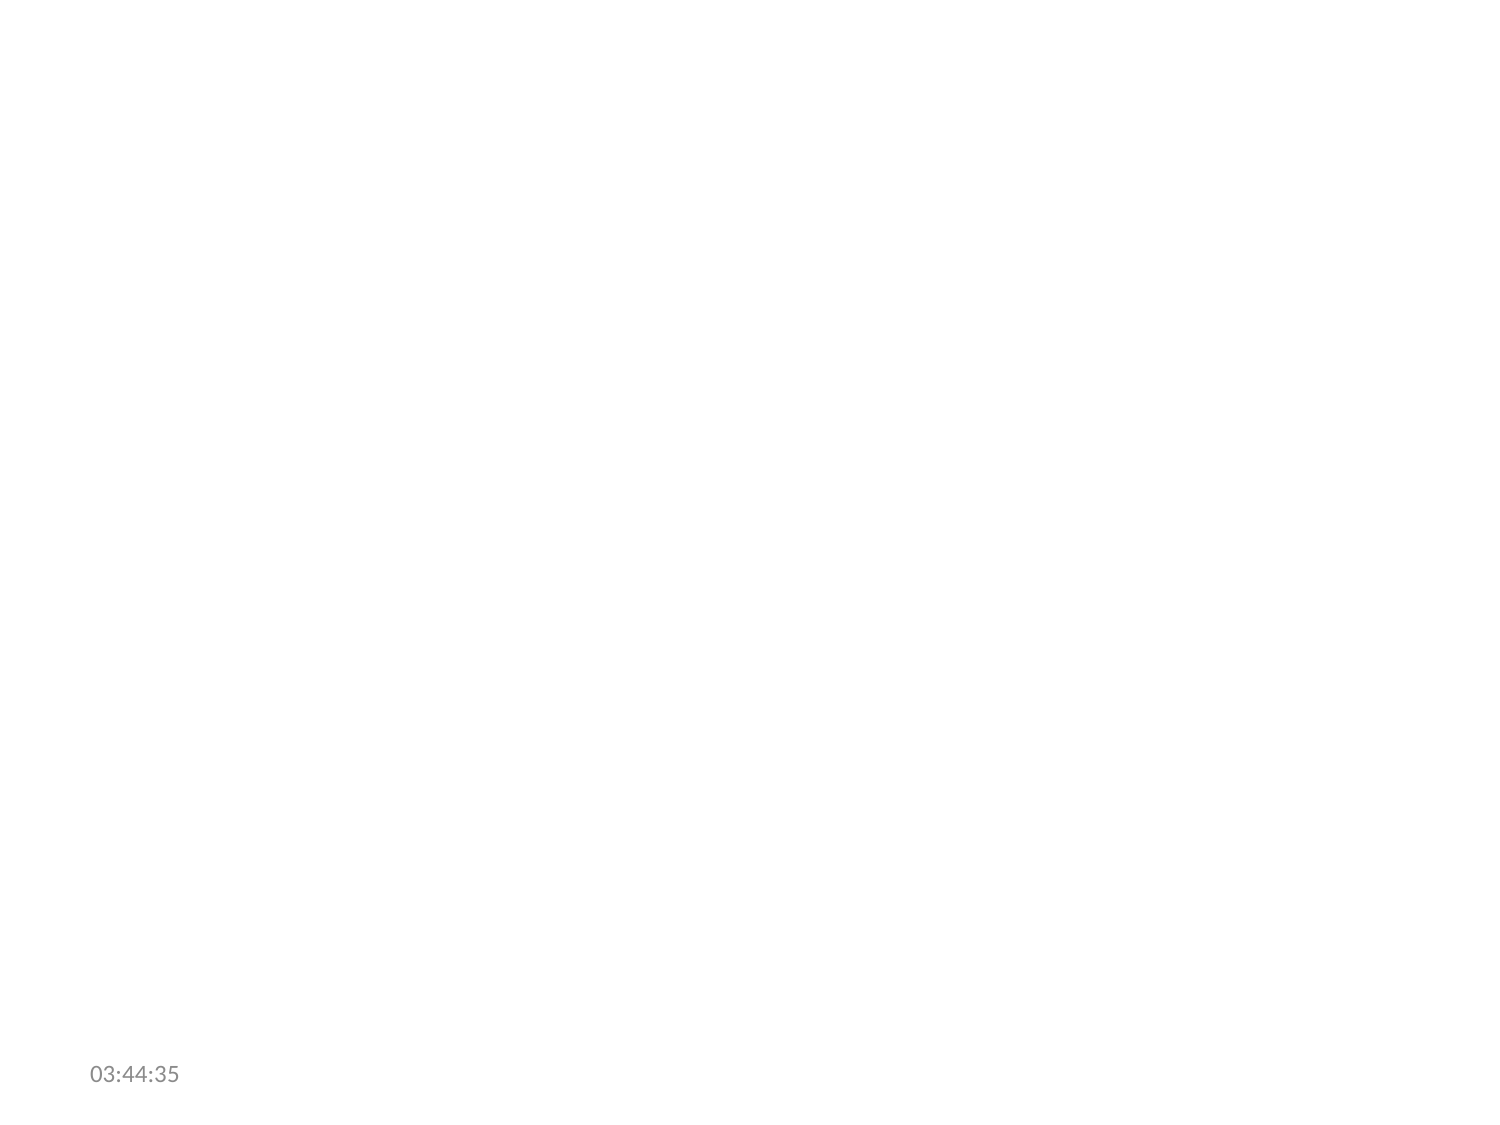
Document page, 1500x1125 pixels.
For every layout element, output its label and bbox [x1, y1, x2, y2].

slide_number [75, 1042, 425, 1103]
